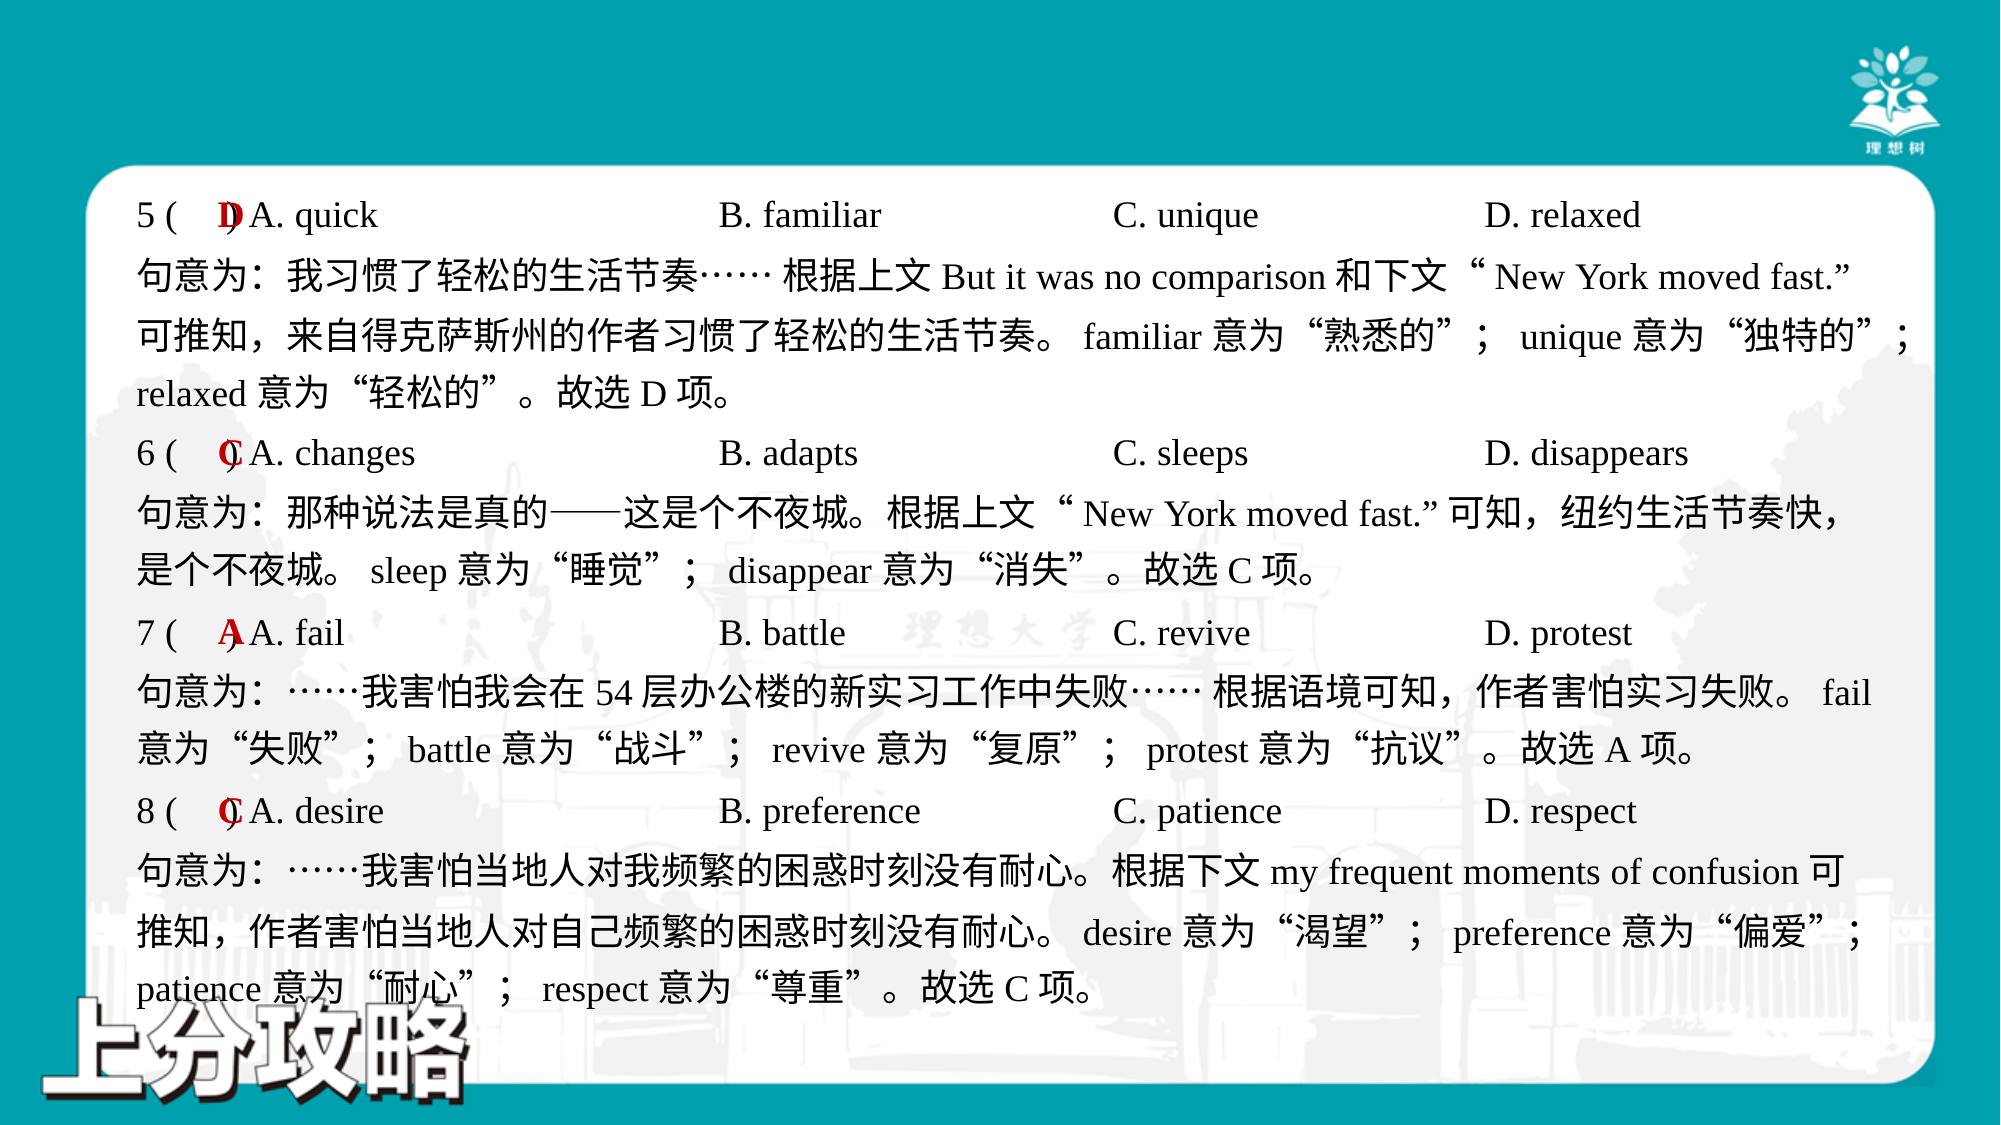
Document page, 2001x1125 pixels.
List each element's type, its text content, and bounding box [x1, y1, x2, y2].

text_box D [204, 176, 259, 231]
text_box 5 ( ) A. quick B. familiar C. unique D. relaxed [136, 176, 204, 230]
text_box 6 ( ) A. changes B. adapts C. sleeps D. disappears [259, 415, 1865, 468]
text_box 8 ( ) A. desire B. preference C. patience D. respect [259, 773, 1865, 826]
text_box 6 ( ) A. changes B. adapts C. sleeps D. disappears [136, 415, 204, 468]
text_box 5 ( ) A. quick B. familiar C. unique D. relaxed [259, 176, 1865, 230]
text_box C [204, 414, 259, 469]
text_box 7 ( ) A. fail B. battle C. revive D. protest [136, 594, 204, 647]
picture [0, 0, 2000, 1125]
text_box 句意为：我习惯了轻松的生活节奏…… 根据上文But it was no comparison和下文“New York moved fast.” 可推知，来自得克萨斯州的作者习惯了轻松的生活节奏。familiar意为“熟悉的”；unique意为“独特的”； relaxed意为“轻松的”。故选D项。 [136, 236, 1865, 410]
text_box A [204, 593, 259, 648]
text_box 句意为：那种说法是真的——这是个不夜城。根据上文“New York moved fast.”可知，纽约生活节奏快， 是个不夜城。sleep意为“睡觉”；disappear意为“消失”。故选C项。 [136, 473, 1865, 587]
text_box 8 ( ) A. desire B. preference C. patience D. respect [136, 773, 204, 826]
text_box C [204, 772, 259, 827]
text_box 句意为：……我害怕我会在54层办公楼的新实习工作中失败…… 根据语境可知，作者害怕实习失败。fail 意为“失败”；battle意为“战斗”；revive意为“复原”；protest意为“抗议”。故选A项。 [136, 652, 1865, 766]
text_box 句意为：……我害怕当地人对我频繁的困惑时刻没有耐心。根据下文my frequent moments of confusion可 推知，作者害怕当地人对自己频繁的困惑时刻没有耐心。desire意为“渴望”；preference意为“偏爱”； patience意为“耐心”；respect意为“尊重”。故选C项。 [136, 831, 1865, 1005]
text_box 7 ( ) A. fail B. battle C. revive D. protest [259, 594, 1865, 647]
